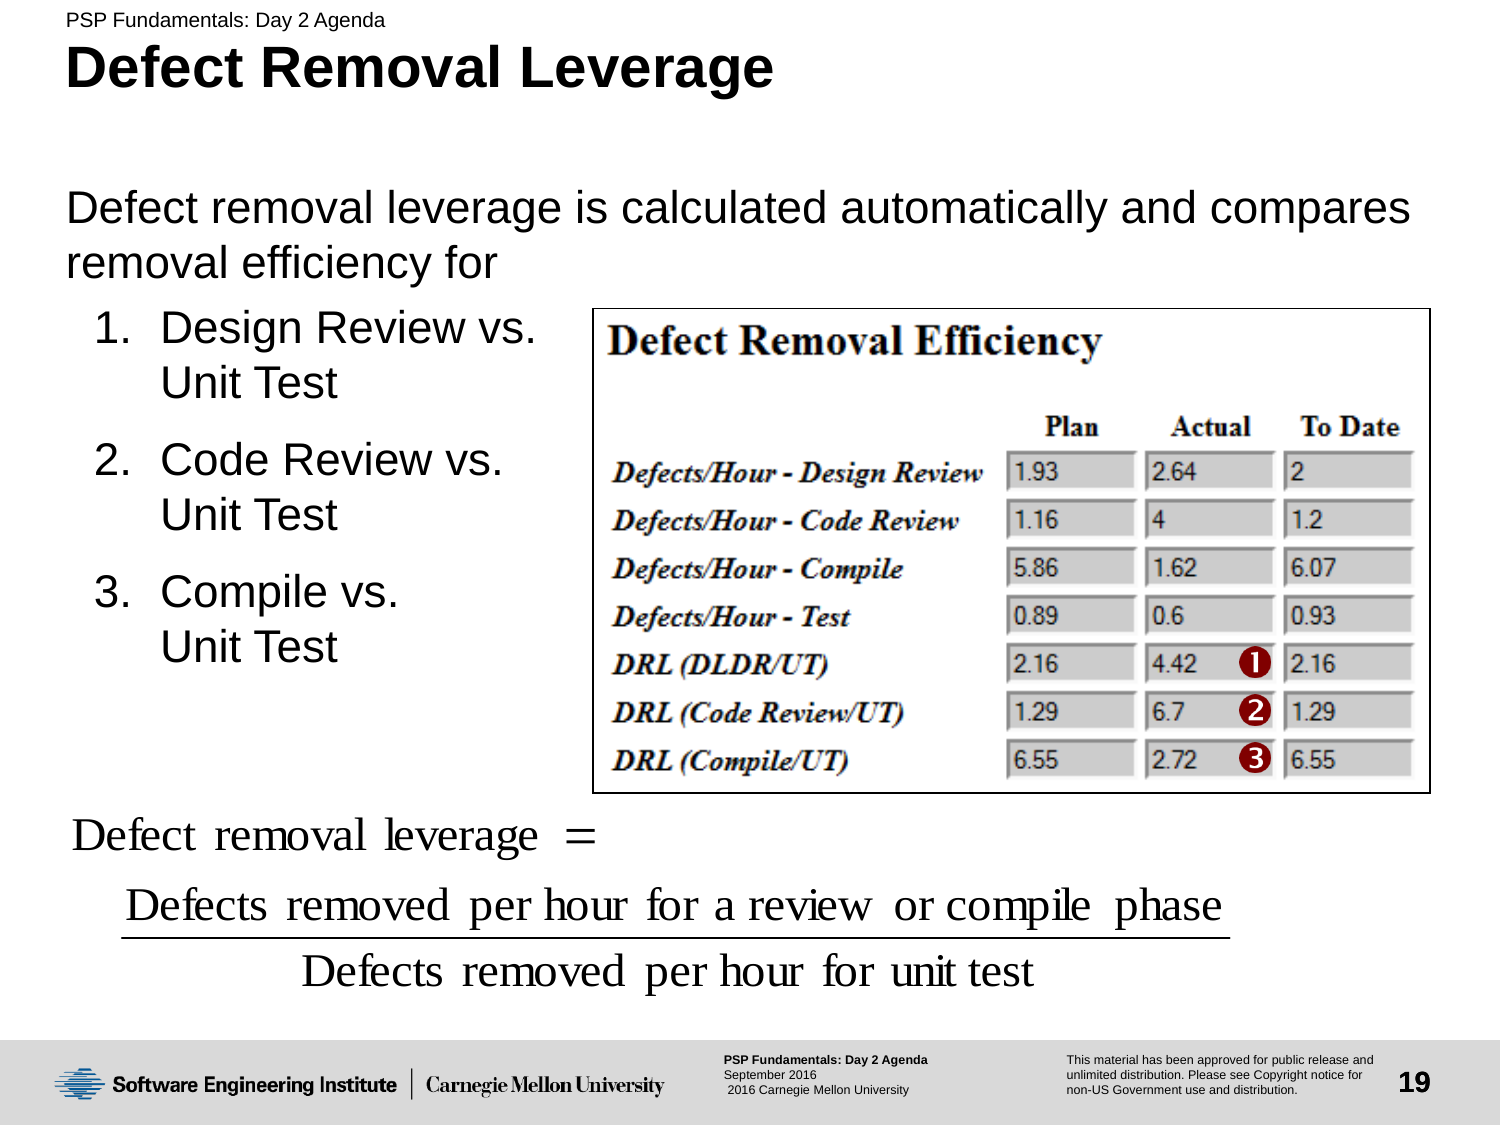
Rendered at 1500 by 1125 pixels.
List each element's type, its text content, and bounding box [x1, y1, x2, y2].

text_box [63, 809, 1239, 1002]
title Defect Removal Leverage [65, 37, 1430, 148]
list Defect removal leverage is calculated automatically and compares removal efficiency for Design Review vs. Unit Test Code Review vs. Unit Test Compile vs. Unit Test [65, 177, 1431, 1000]
picture [46, 1061, 673, 1104]
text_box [593, 309, 1430, 793]
